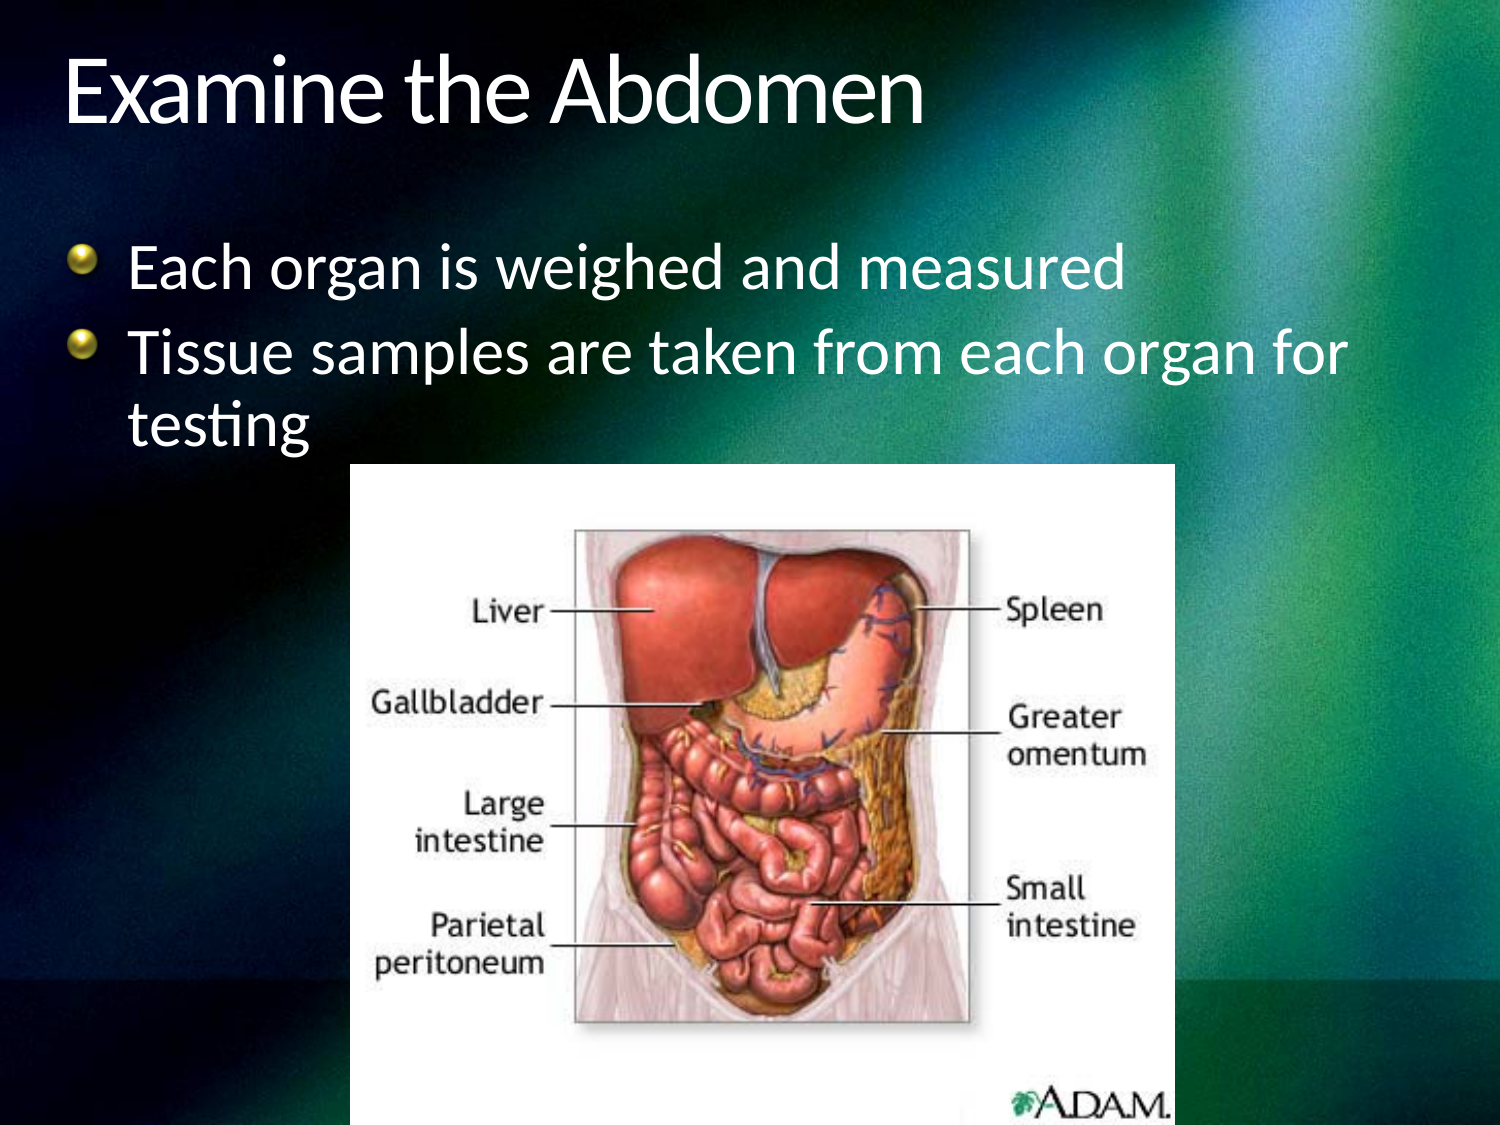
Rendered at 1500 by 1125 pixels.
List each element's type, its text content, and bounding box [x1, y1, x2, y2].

picture [0, 0, 1500, 1125]
list Each organ is weighed and measured Tissue samples are taken from each organ for testing [62, 231, 1438, 467]
title Examine the Abdomen [62, 37, 1438, 147]
